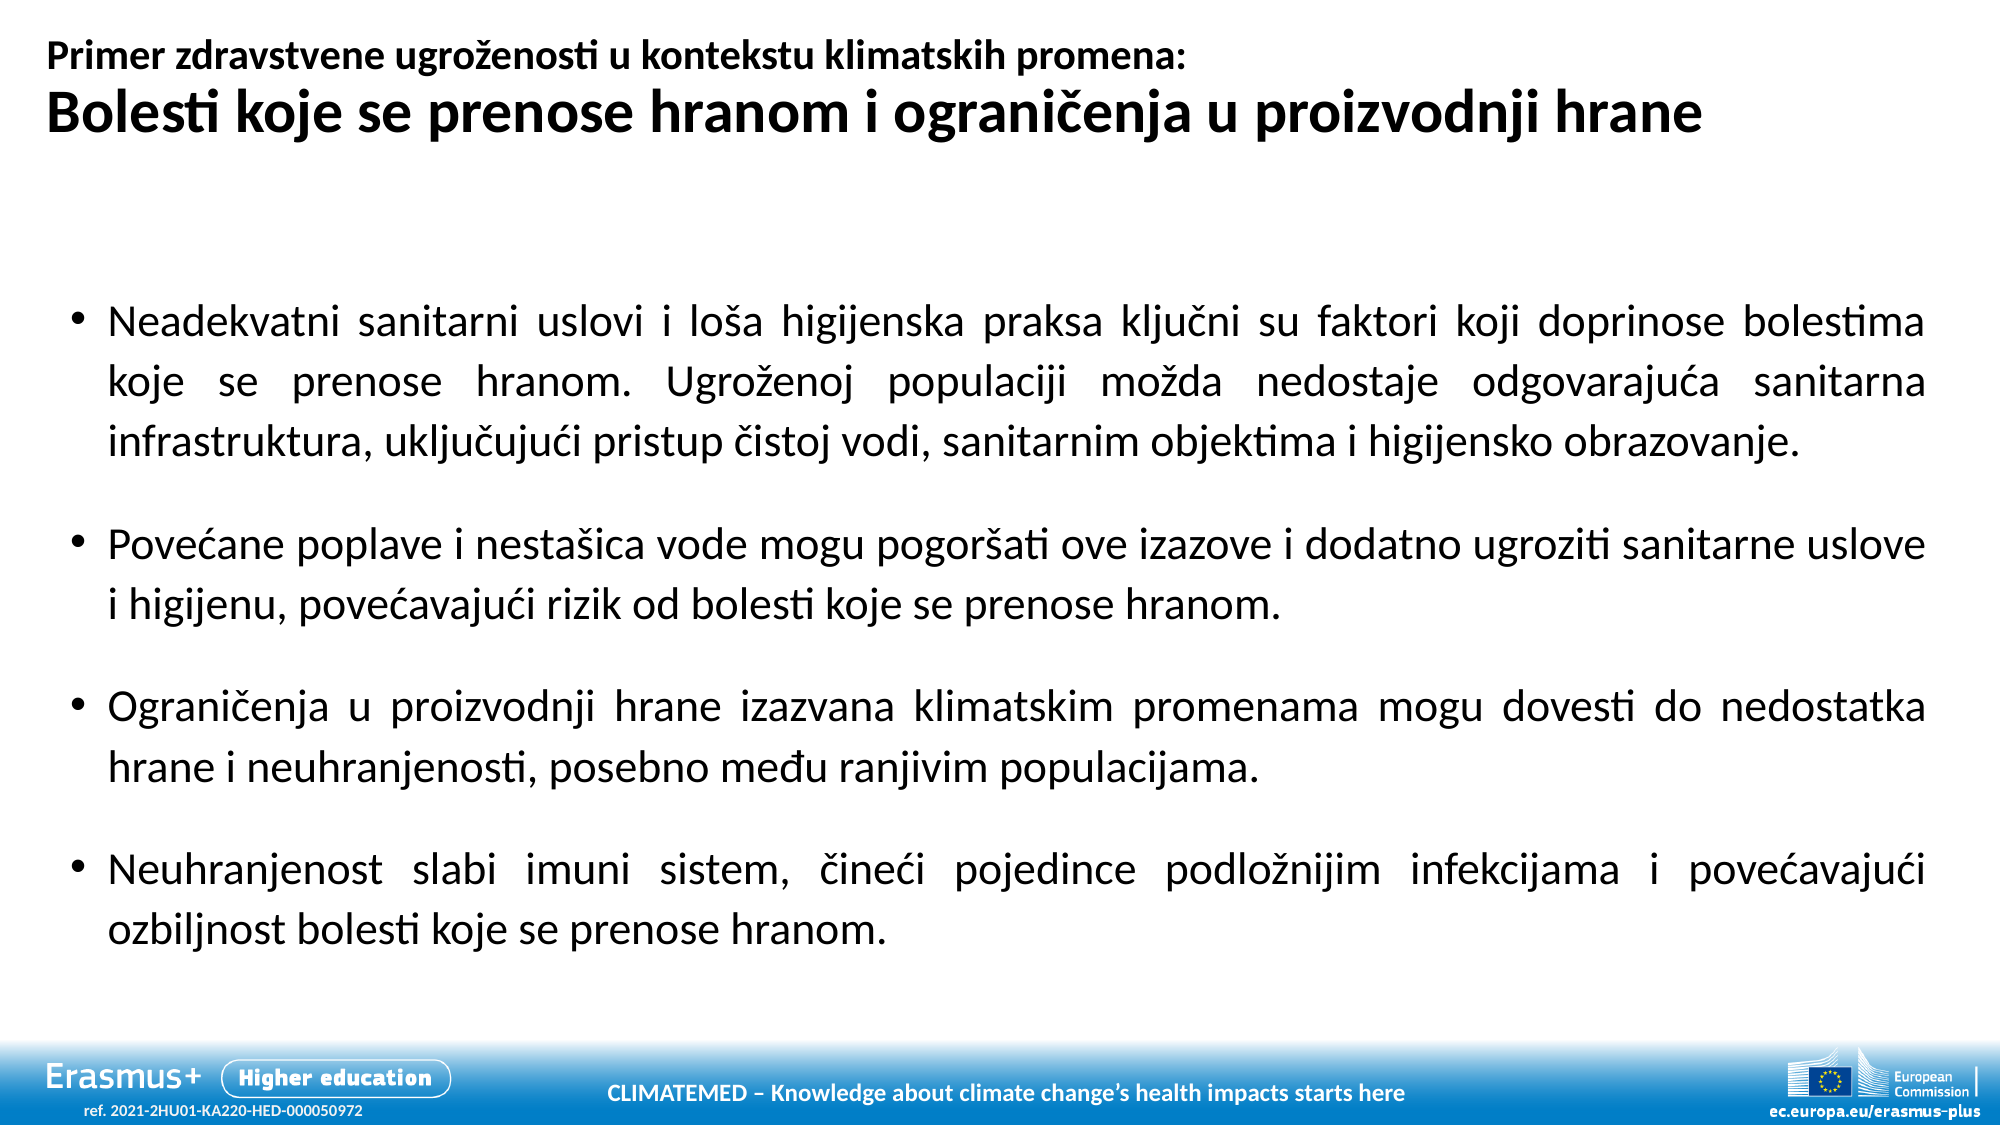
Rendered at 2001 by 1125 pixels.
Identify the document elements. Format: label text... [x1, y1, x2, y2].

list Neadekvatni sanitarni uslovi i loša higijenska praksa ključni su faktori koji doprinose bolestima koje se prenose hranom. Ugroženoj populaciji možda nedostaje odgovarajuća sanitarna infrastruktura, uključujući pristup čistoj vodi, sanitarnim objektima i higijensko obrazovanje. Povećane poplave i nestašica vode mogu pogoršati ove izazove i dodatno ugroziti sanitarne uslove i higijenu, povećavajući rizik od bolesti koje se prenose hranom. Ograničenja u proizvodnji hrane izazvana klimatskim promenama mogu dovesti do nedostatka hrane i neuhranjenosti, posebno među ranjivim populacijama. Neuhranjenost slabi imuni sistem, čineći pojedince podložnijim infekcijama i povećavajući ozbiljnost bolesti koje se prenose hranom. [55, 277, 1943, 1002]
title Primer zdravstvene ugroženosti u kontekstu klimatskih promena: Bolesti koje se prenose hranom i ograničenja u proizvodnji hrane [31, 25, 1984, 154]
picture [0, 899, 2000, 1125]
